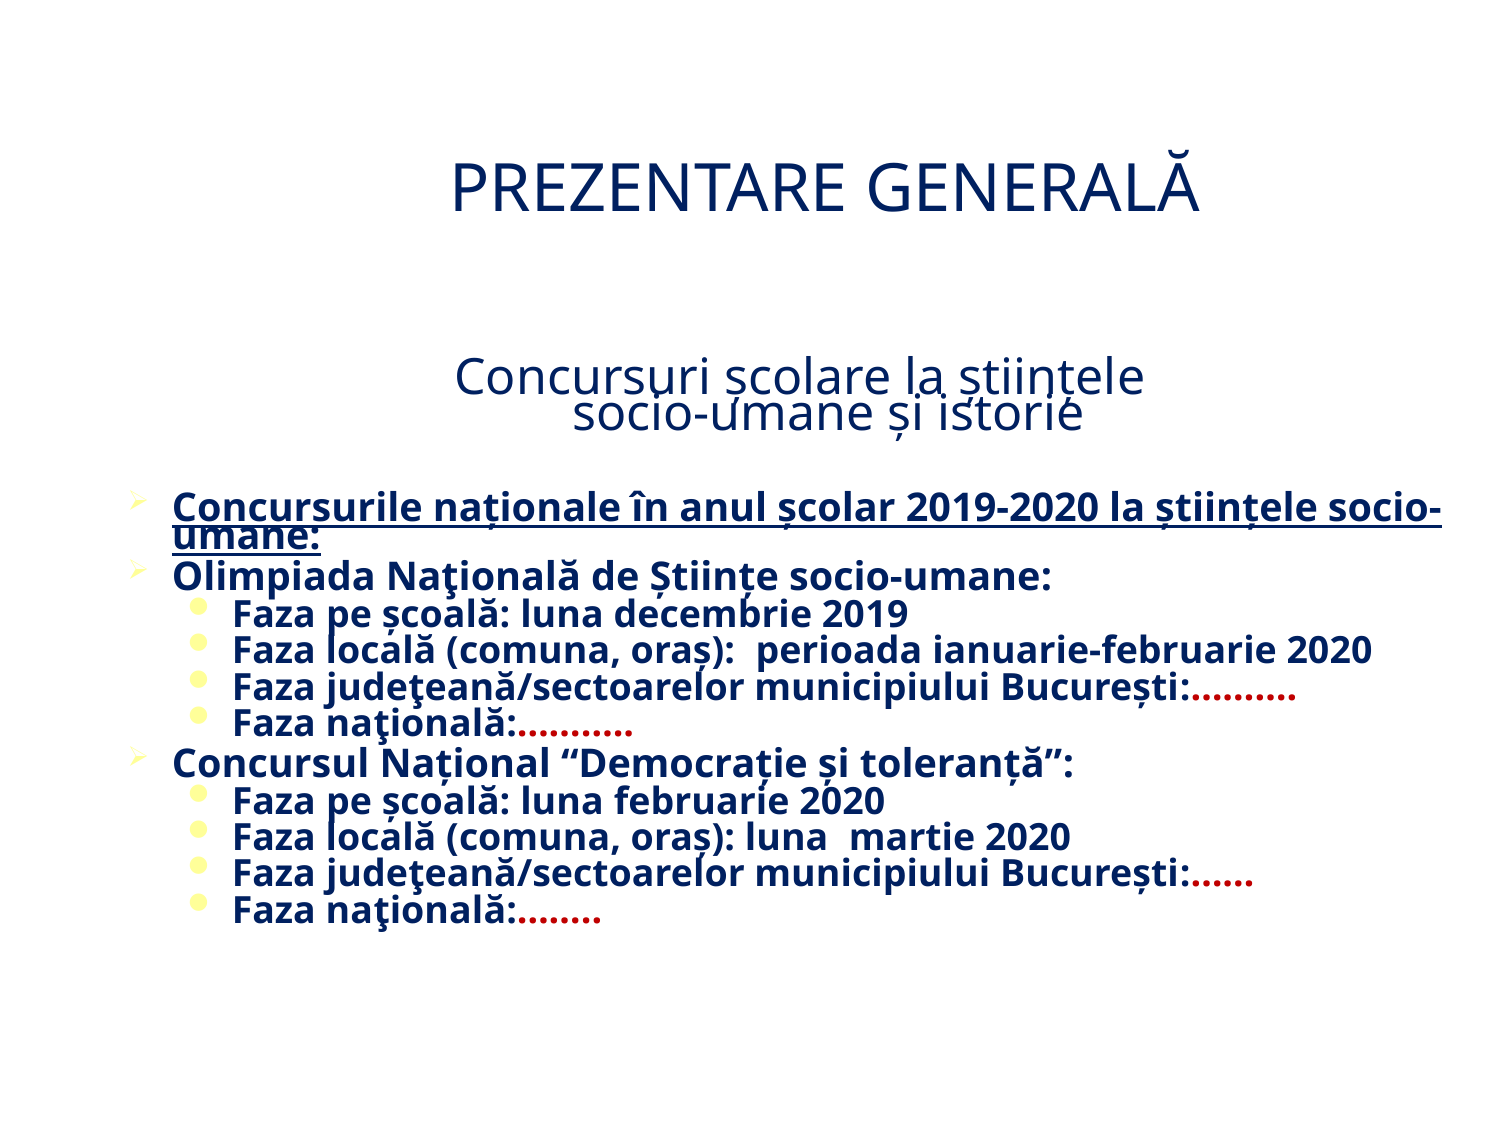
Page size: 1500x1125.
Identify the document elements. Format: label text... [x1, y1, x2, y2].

text_box PREZENTARE GENERALĂ [149, 62, 1500, 287]
text_box Concursuri şcolare la ştiinţele socio-umane şi istorie Concursurile naţionale în anul şcolar 2019-2020 la ştiinţele socio-umane: Olimpiada Naţională de Ştiinţe socio-umane: Faza pe şcoală: luna decembrie 2019 Faza locală (comuna, oraş): perioada ianuarie-februarie 2020 Faza judeţeană/sectoarelor municipiului Bucureşti:………. Faza naţională:……….. Concursul Naţional “Democraţie şi toleranţă”: Faza pe şcoală: luna februarie 2020 Faza locală (comuna, oraş): luna martie 2020 Faza judeţeană/sectoarelor municipiului Bucureşti:…… Faza naţională:…….. [112, 287, 1500, 1100]
